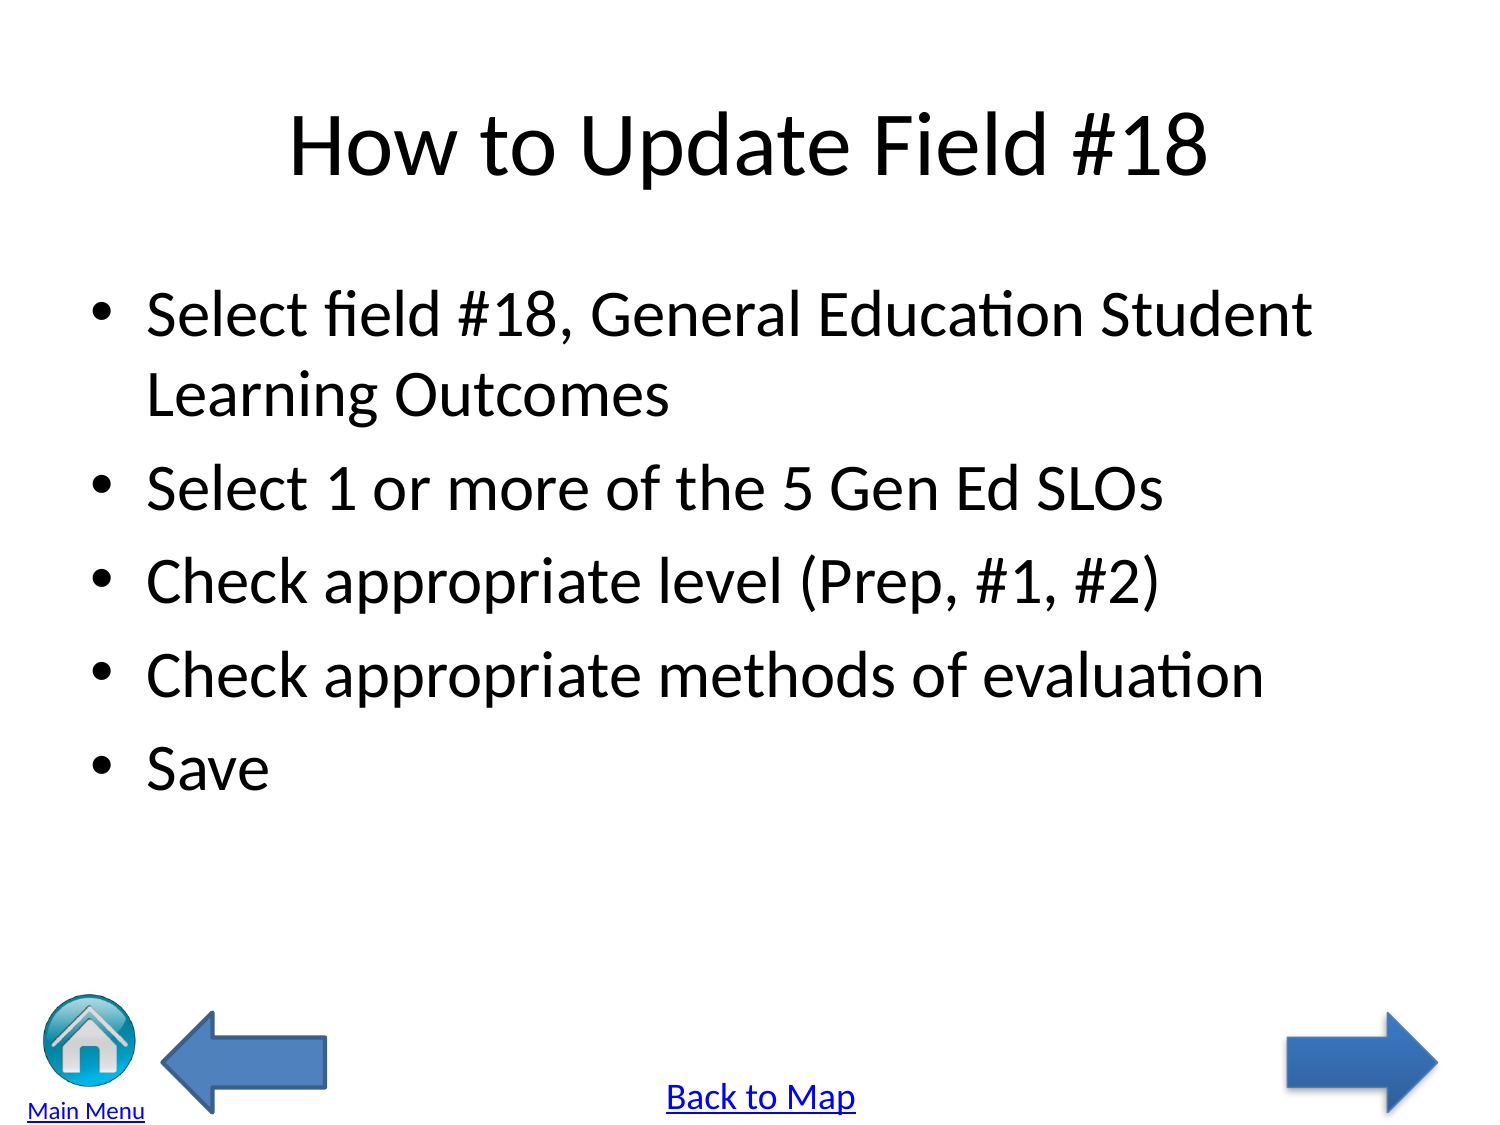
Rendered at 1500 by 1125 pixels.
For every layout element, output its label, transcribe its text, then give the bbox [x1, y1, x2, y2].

picture [37, 987, 141, 1091]
text_box Back to Map [651, 1064, 871, 1125]
title How to Update Field #18 [75, 45, 1425, 233]
list Select field #18, General Education Student Learning Outcomes Select 1 or more of the 5 Gen Ed SLOs Check appropriate level (Prep, #1, #2) Check appropriate methods of evaluation Save [75, 262, 1425, 1005]
